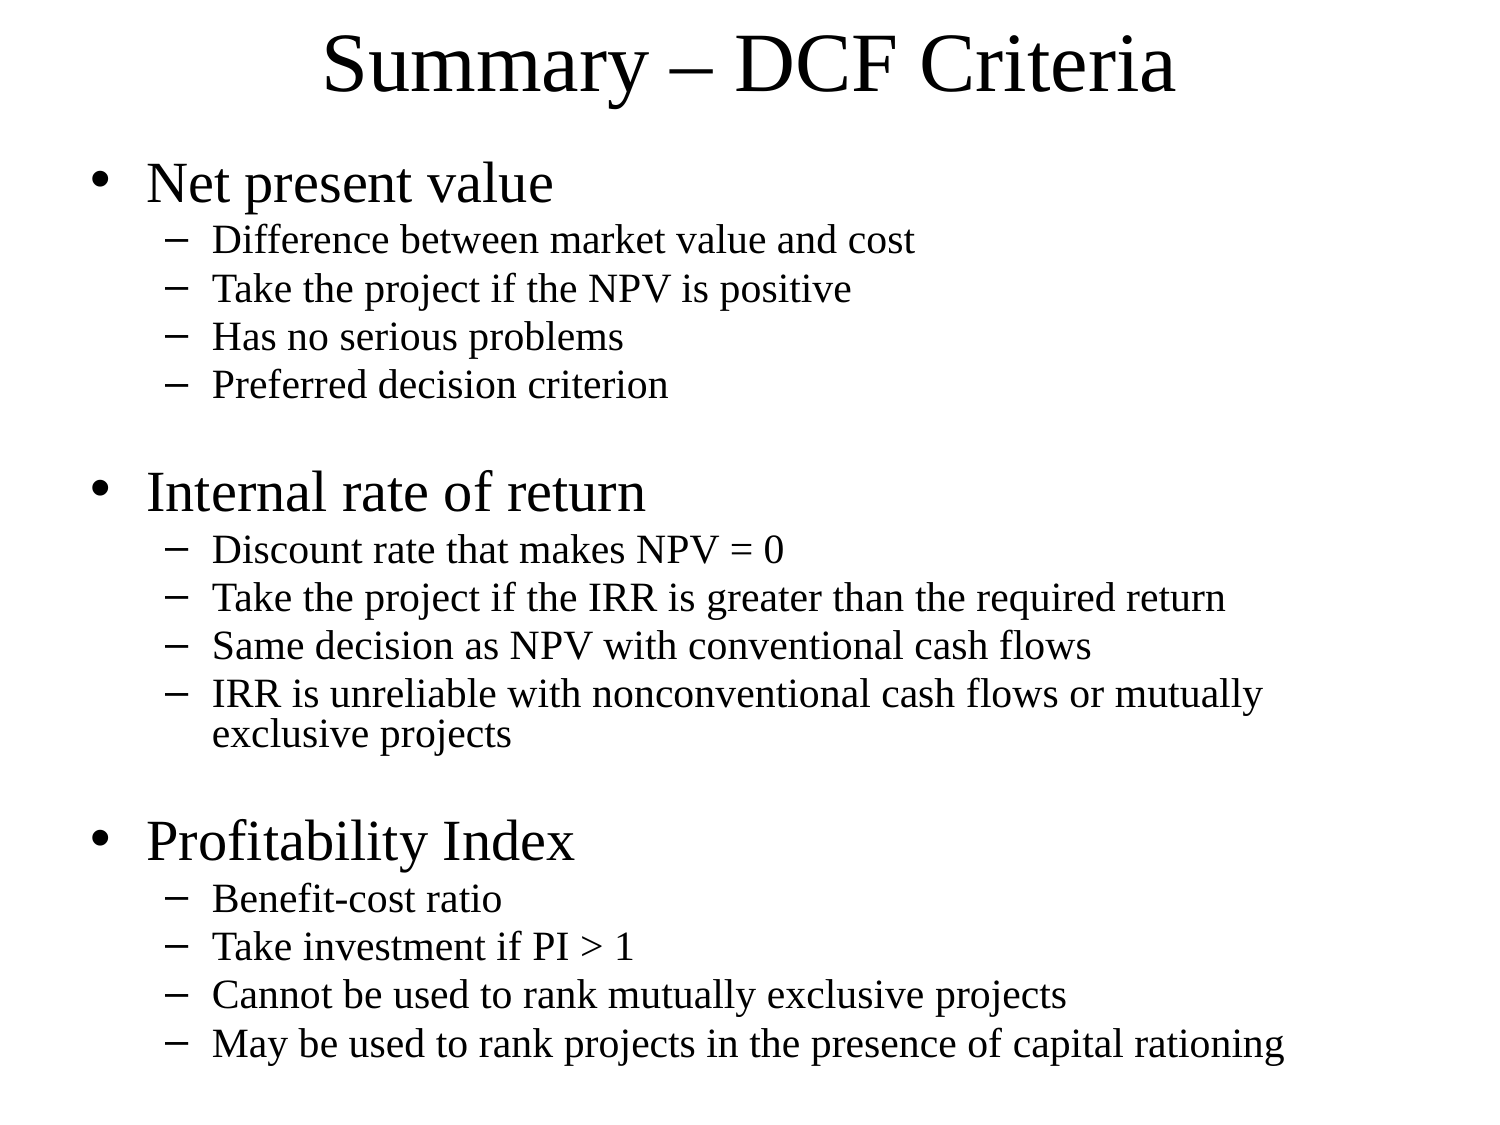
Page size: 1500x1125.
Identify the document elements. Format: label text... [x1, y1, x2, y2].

title Summary – DCF Criteria [75, 0, 1425, 117]
list Net present value Difference between market value and cost Take the project if the NPV is positive Has no serious problems Preferred decision criterion Internal rate of return Discount rate that makes NPV = 0 Take the project if the IRR is greater than the required return Same decision as NPV with conventional cash flows IRR is unreliable with nonconventional cash flows or mutually exclusive projects Profitability Index Benefit-cost ratio Take investment if PI > 1 Cannot be used to rank mutually exclusive projects May be used to rank projects in the presence of capital rationing [75, 150, 1425, 1125]
